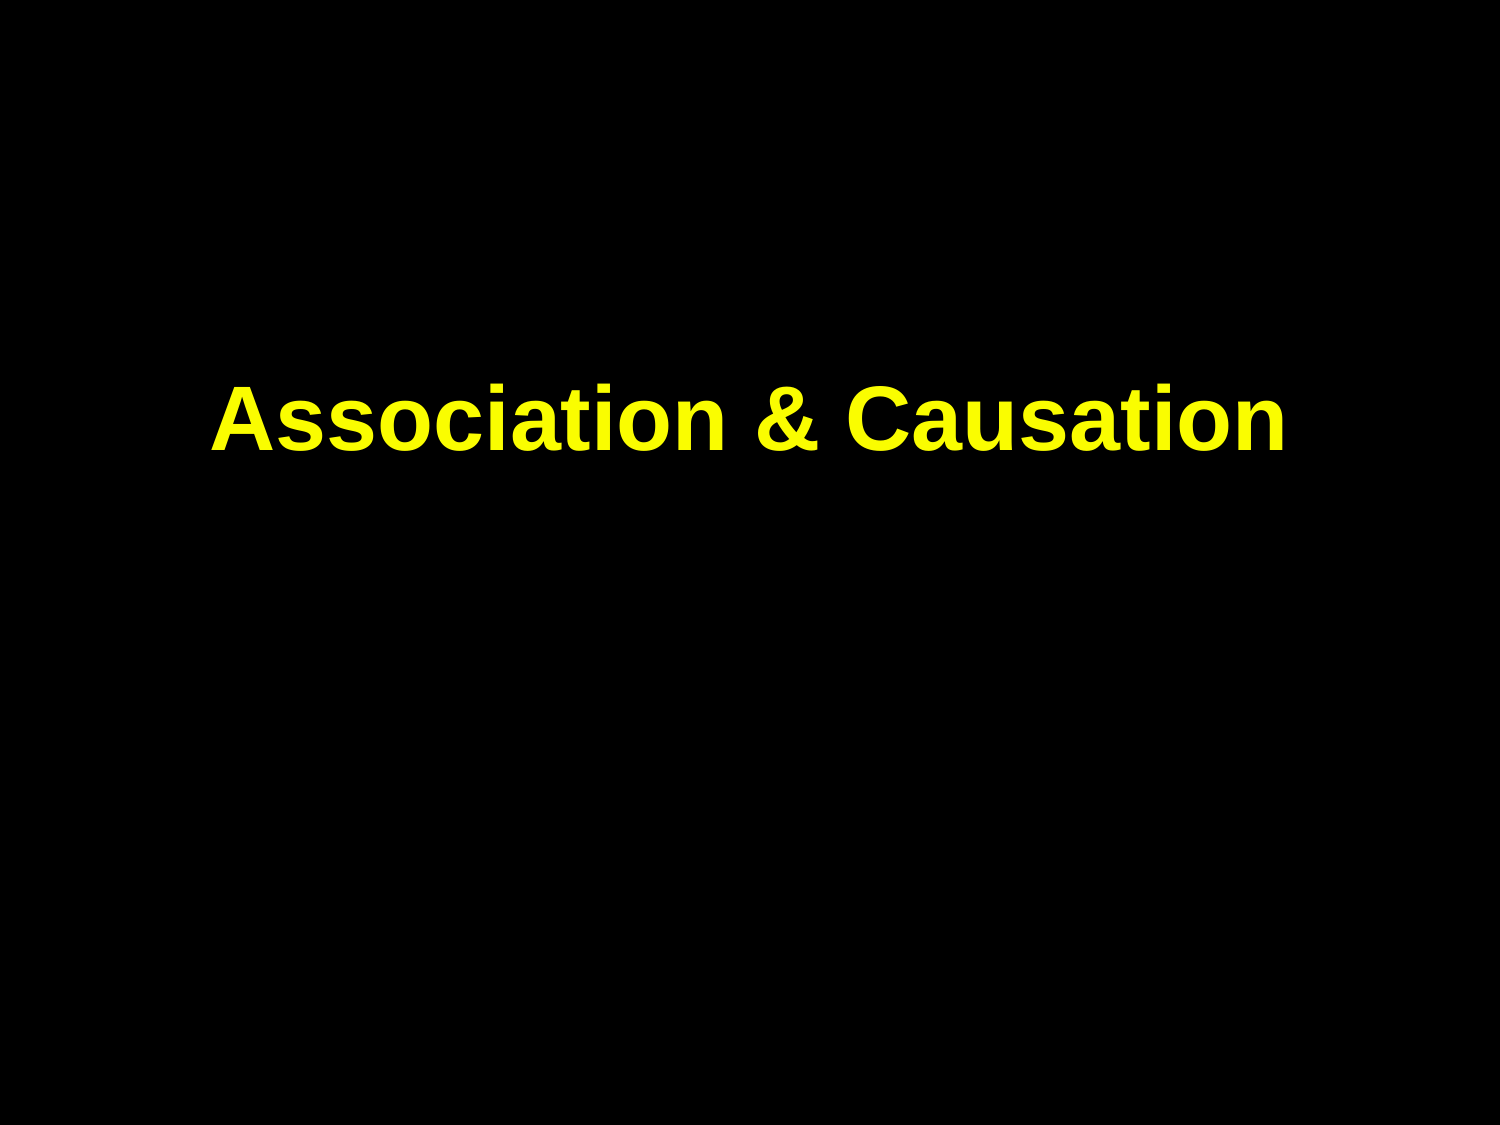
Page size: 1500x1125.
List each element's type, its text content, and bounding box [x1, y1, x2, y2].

title Association & Causation [112, 374, 1388, 563]
